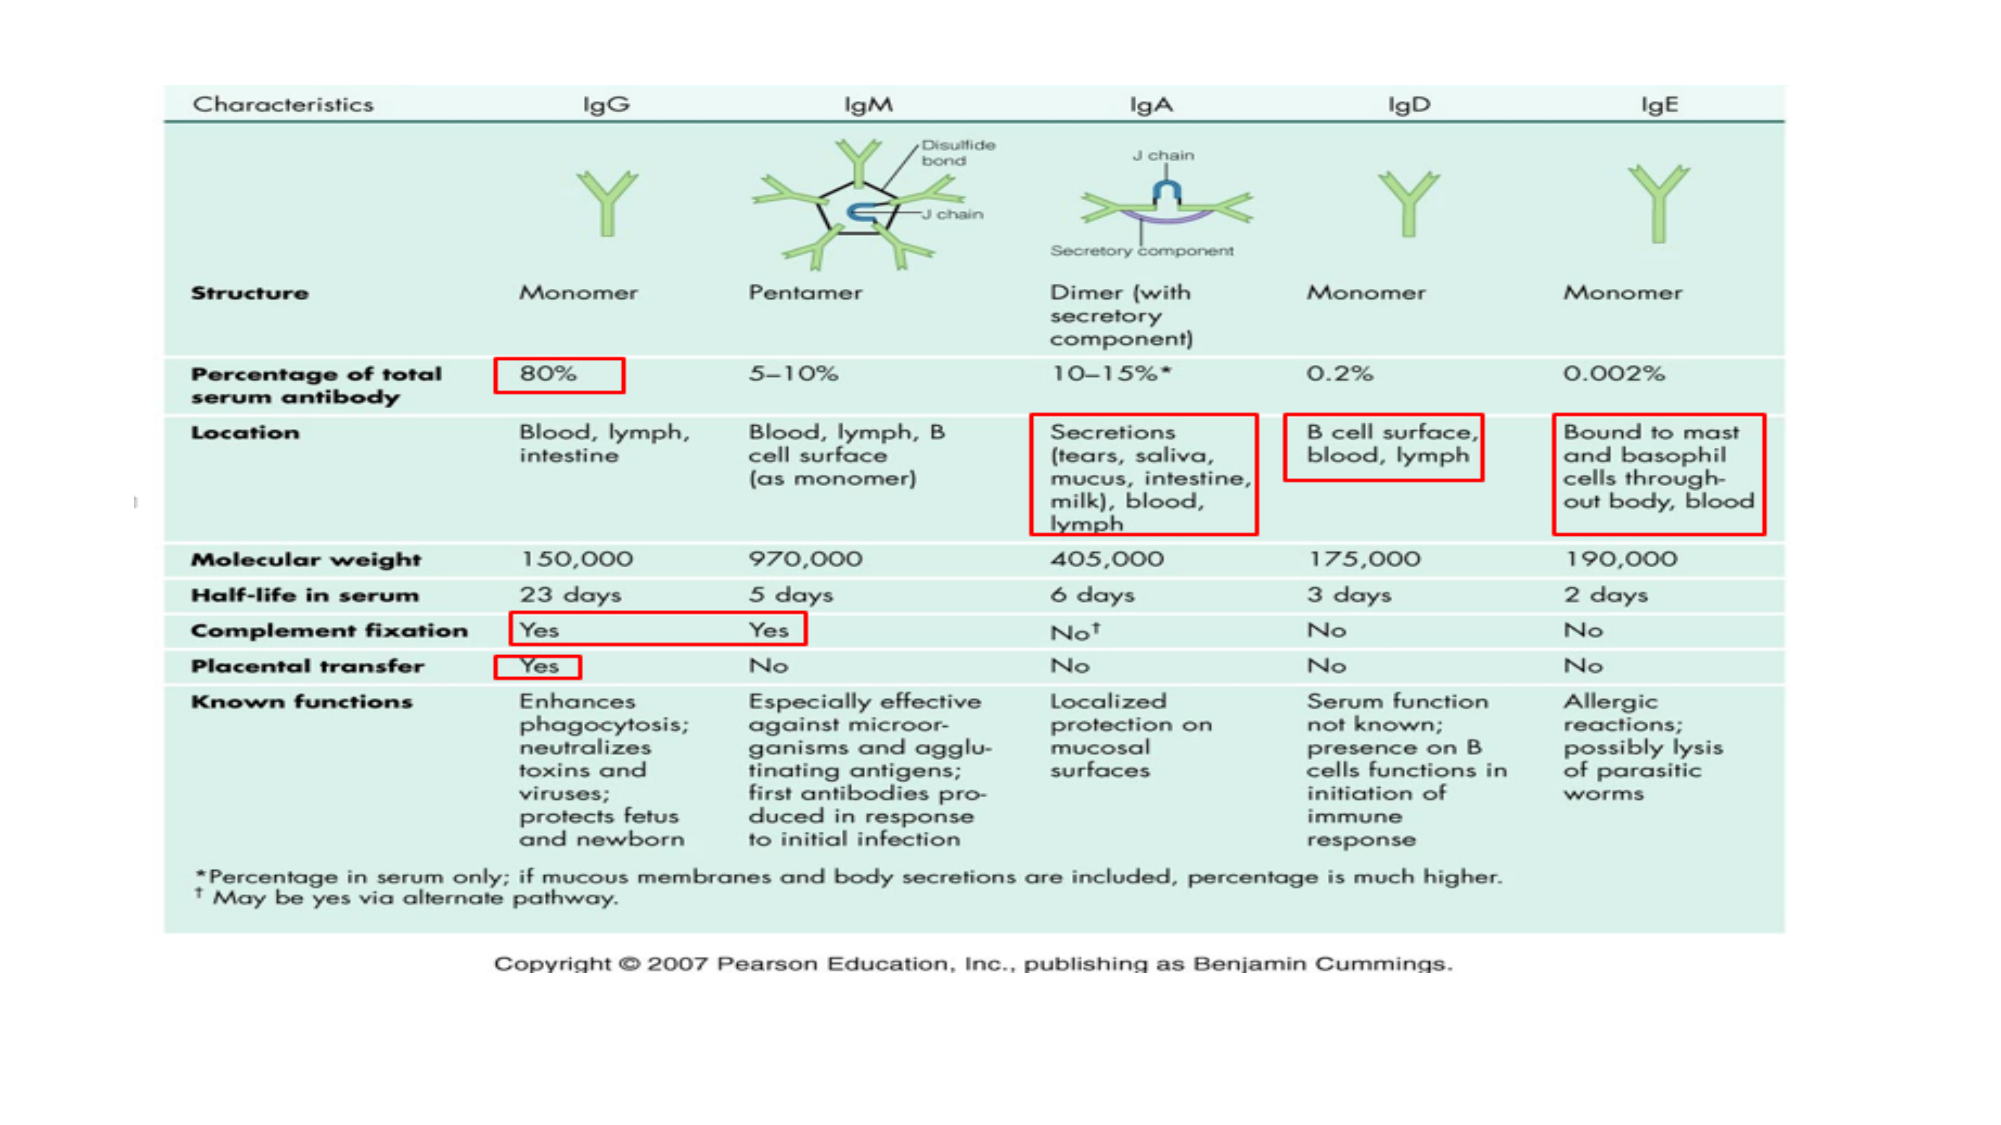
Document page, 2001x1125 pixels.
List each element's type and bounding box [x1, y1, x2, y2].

picture [134, 85, 1789, 973]
